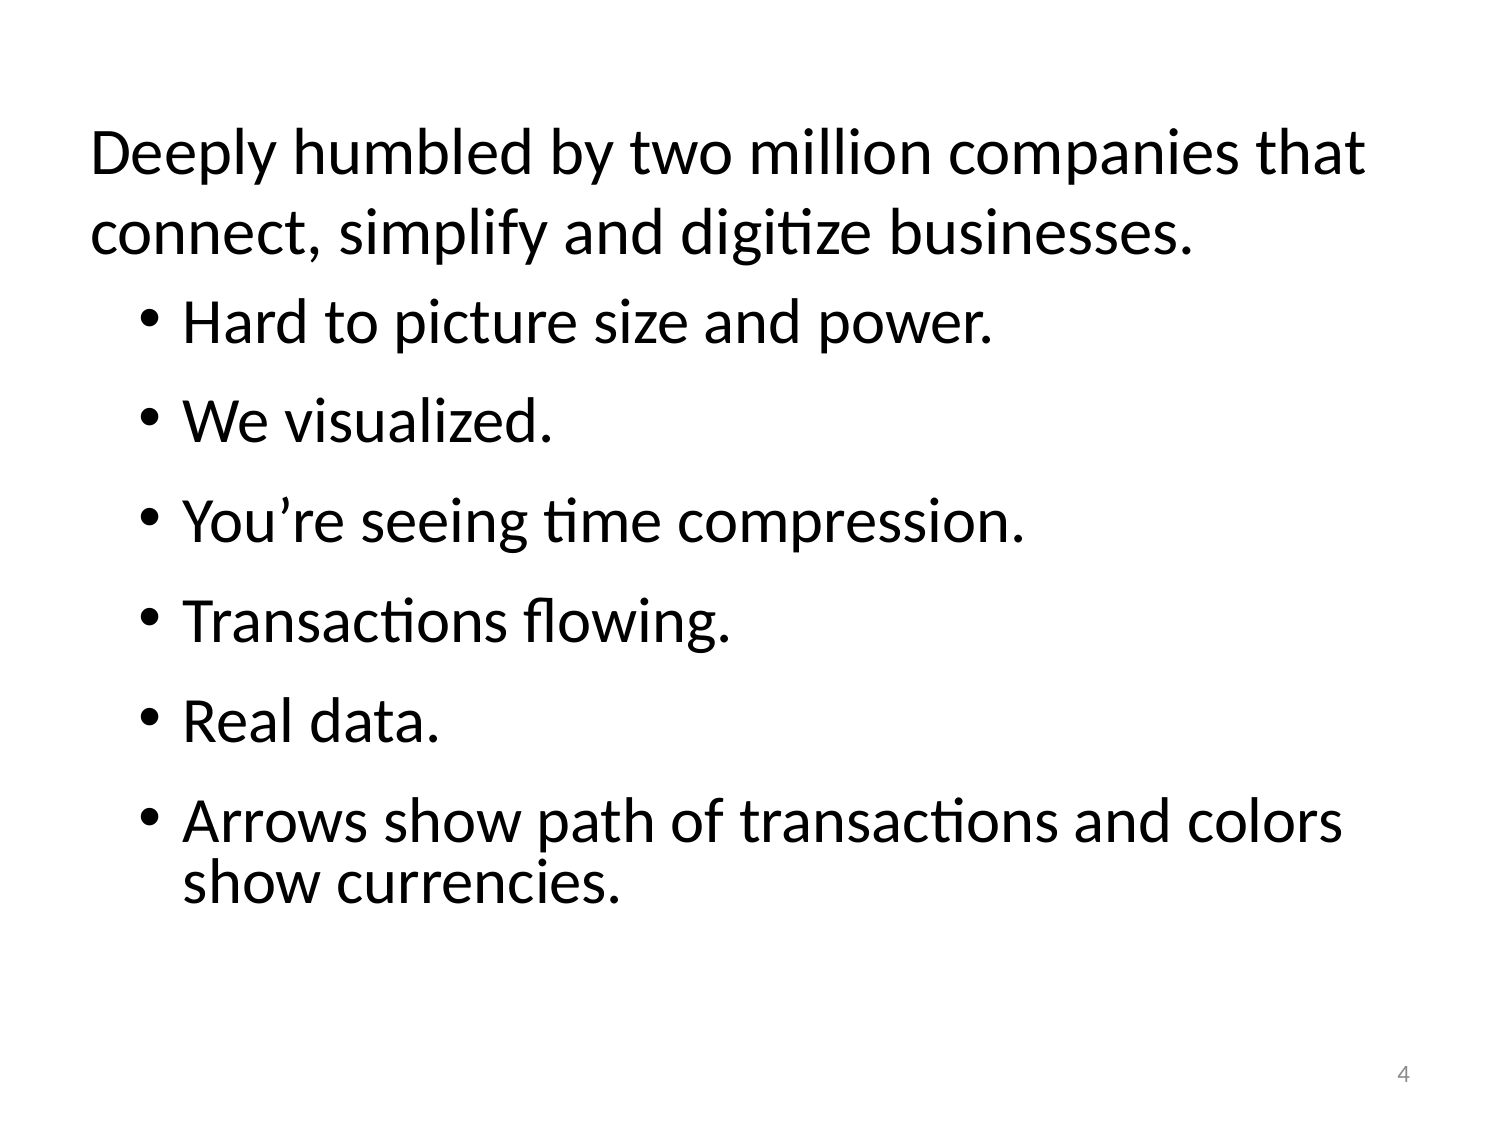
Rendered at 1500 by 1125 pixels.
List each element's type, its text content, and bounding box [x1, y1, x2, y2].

slide_number 4 [1074, 1042, 1425, 1103]
list Deeply humbled by two million companies that connect, simplify and digitize businesses. Hard to picture size and power. We visualized. You’re seeing time compression. Transactions flowing. Real data. Arrows show path of transactions and colors show currencies. [75, 100, 1425, 1038]
